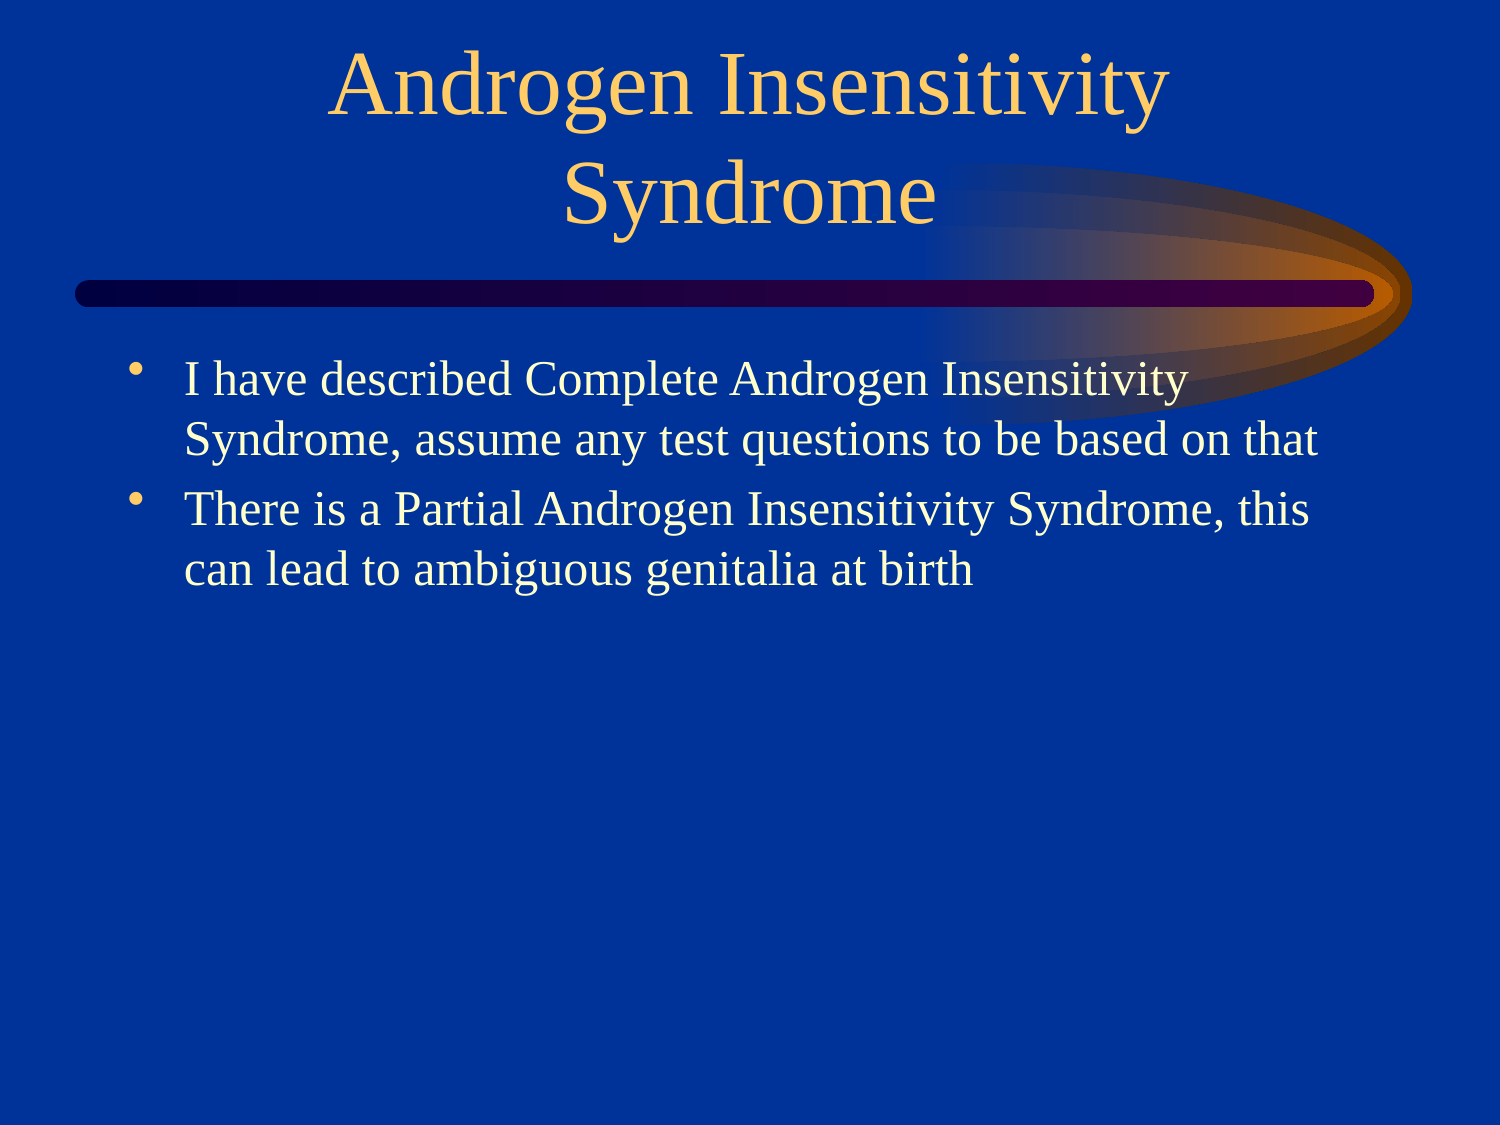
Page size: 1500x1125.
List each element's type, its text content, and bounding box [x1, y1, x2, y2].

title Androgen Insensitivity Syndrome [112, 62, 1388, 251]
list I have described Complete Androgen Insensitivity Syndrome, assume any test questions to be based on that There is a Partial Androgen Insensitivity Syndrome, this can lead to ambiguous genitalia at birth [112, 337, 1388, 1013]
